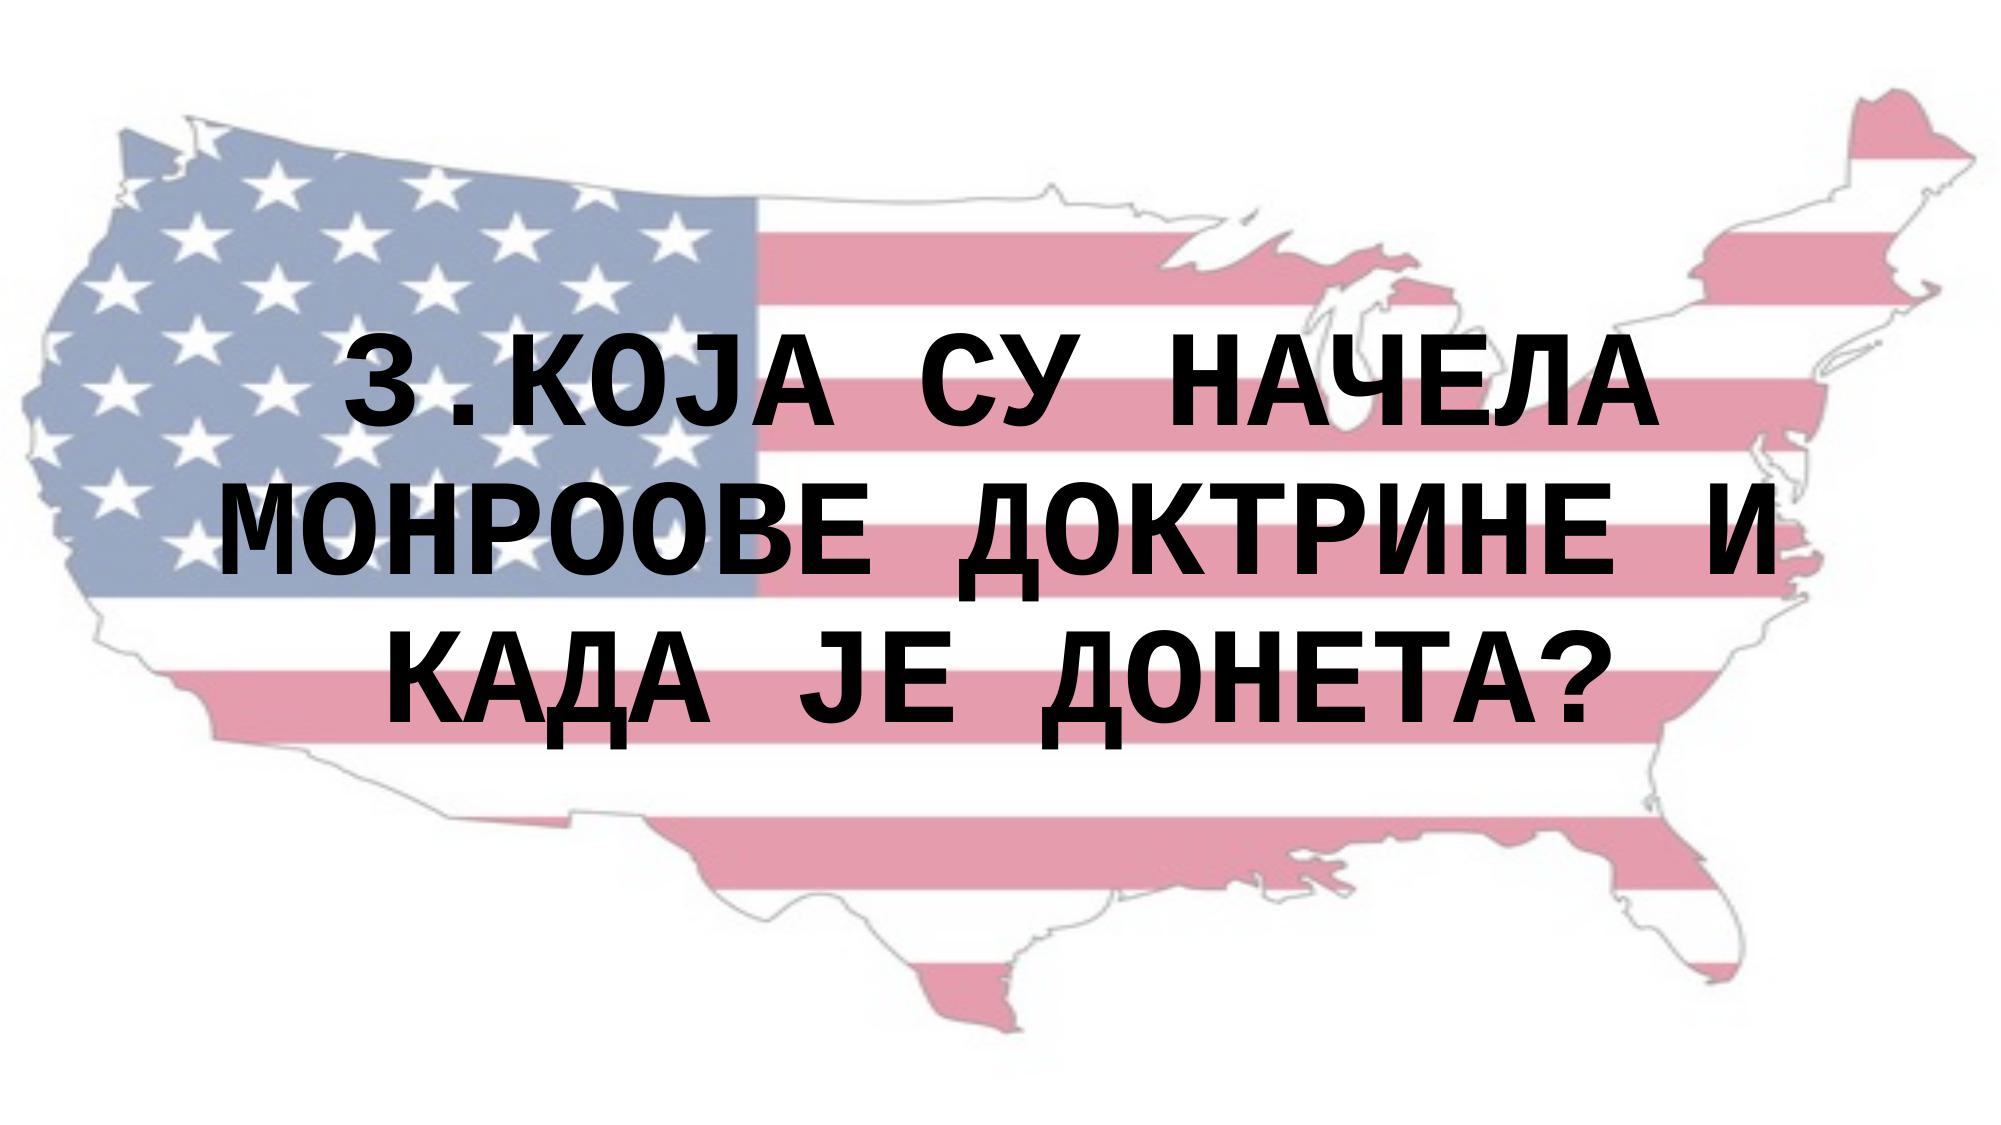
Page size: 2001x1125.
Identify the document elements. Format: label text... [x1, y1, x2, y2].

list 3.КОЈА СУ НАЧЕЛА МОНРООВЕ ДОКТРИНЕ И КАДА ЈЕ ДОНЕТА? [137, 299, 1863, 1014]
